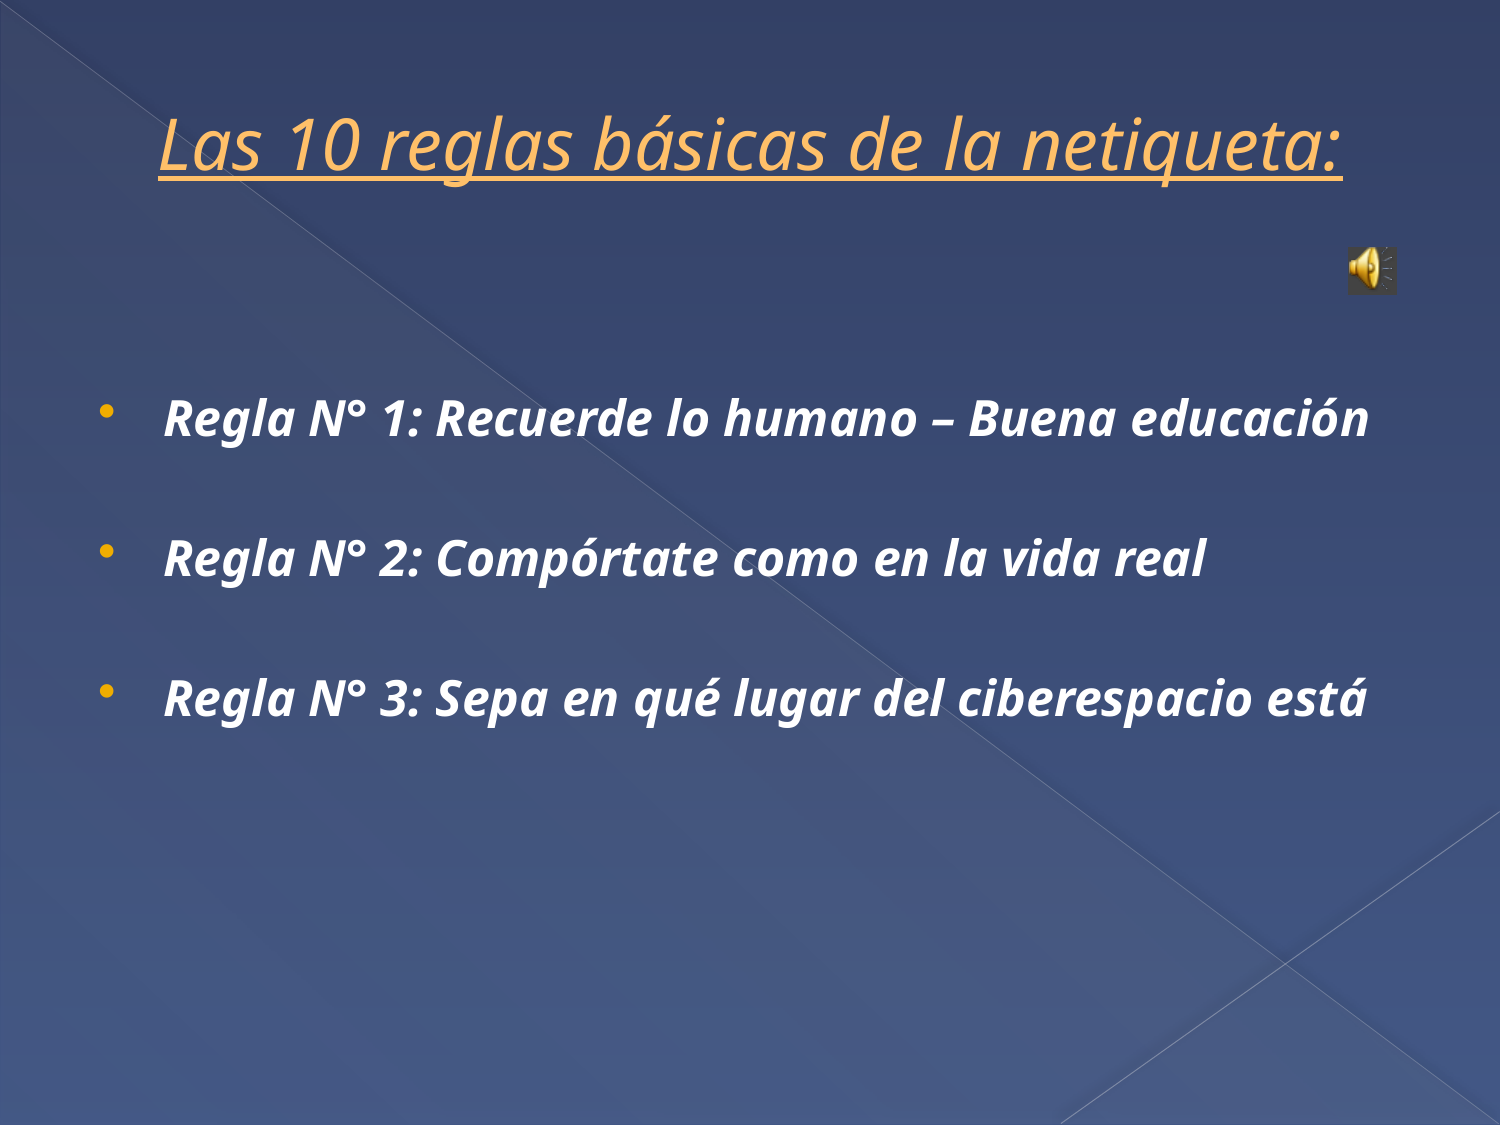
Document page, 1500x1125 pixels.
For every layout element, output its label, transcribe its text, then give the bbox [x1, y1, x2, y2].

title Las 10 reglas básicas de la netiqueta: [70, 70, 1421, 300]
list Regla N° 1: Recuerde lo humano – Buena educación Regla N° 2: Compórtate como en la vida real Regla N° 3: Sepa en qué lugar del ciberespacio está [75, 308, 1425, 1059]
picture [1347, 245, 1398, 297]
